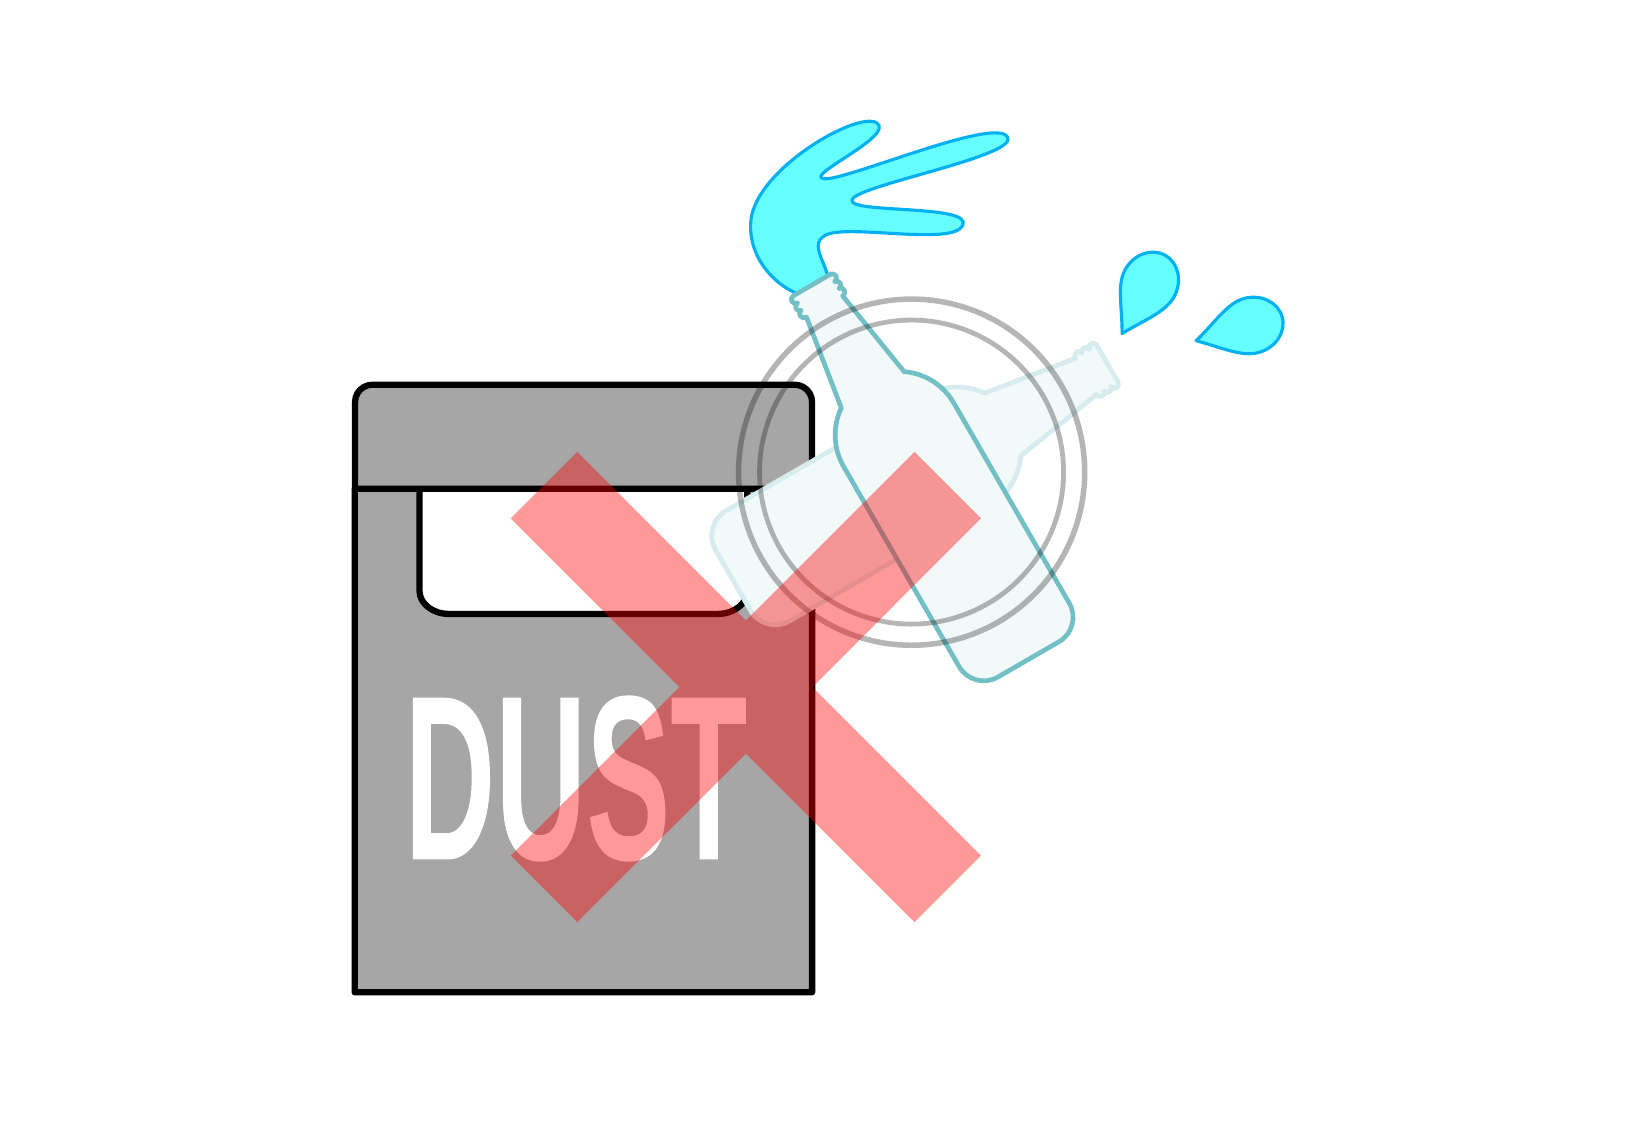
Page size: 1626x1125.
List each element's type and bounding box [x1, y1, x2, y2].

text_box [354, 121, 1284, 1076]
